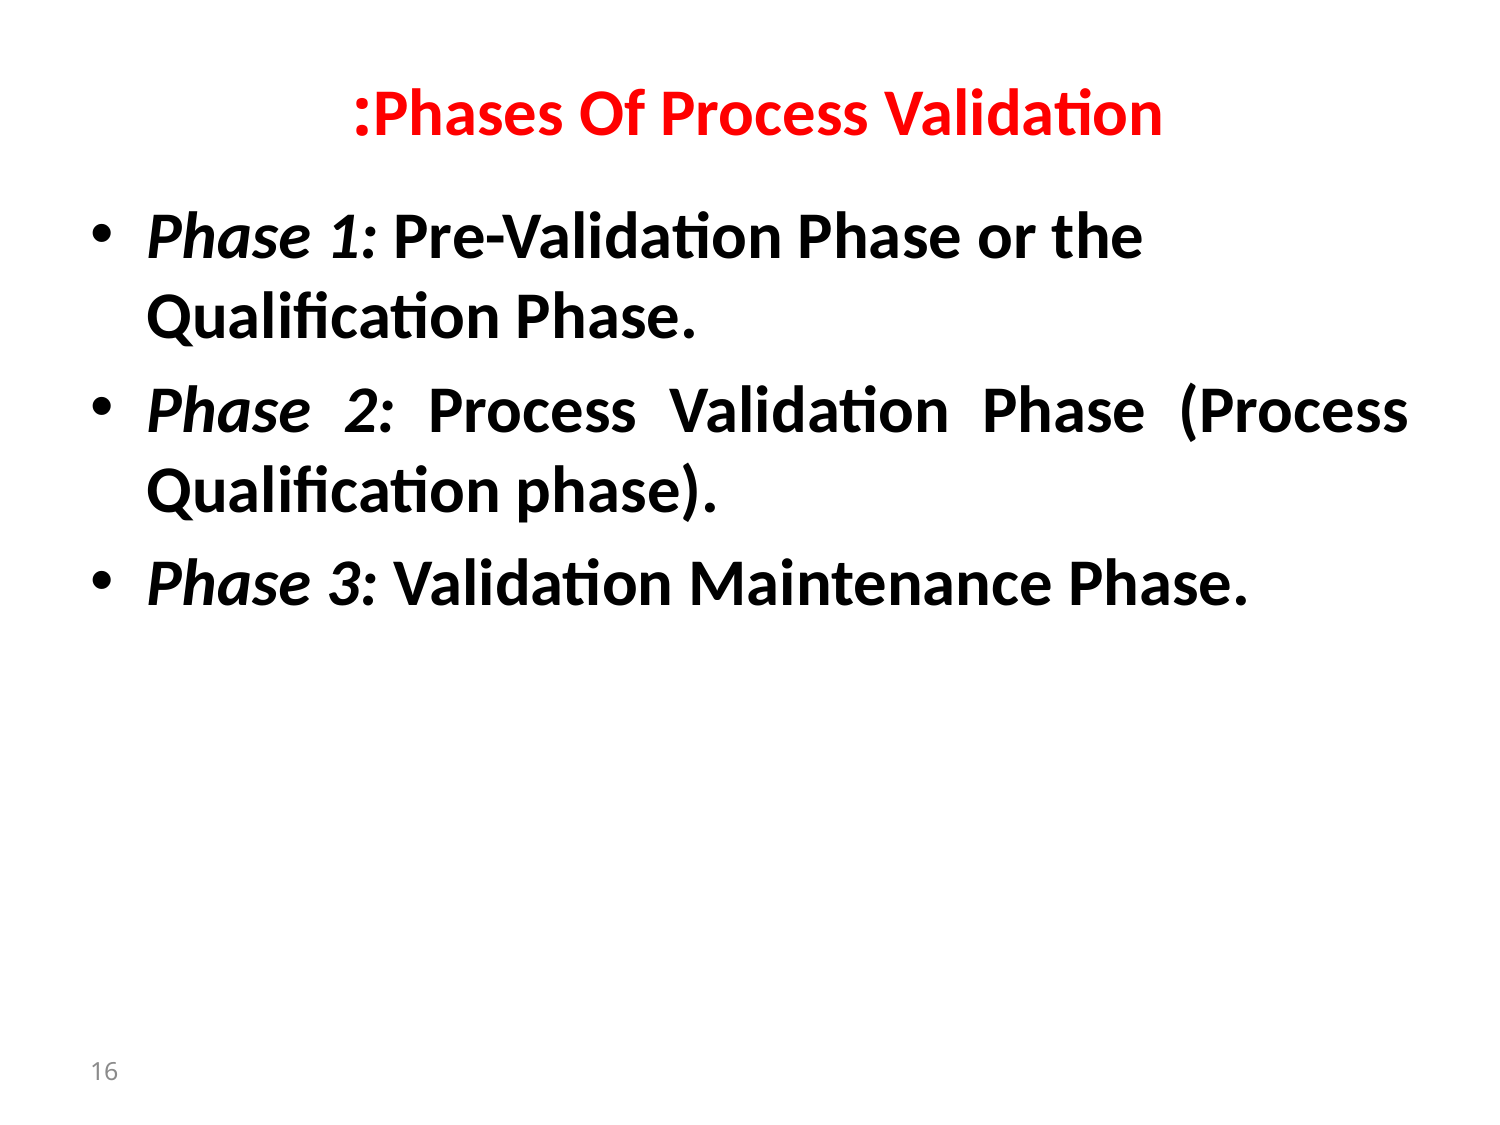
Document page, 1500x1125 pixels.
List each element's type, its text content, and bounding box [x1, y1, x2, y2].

list Phase 1: Pre-Validation Phase or the Qualification Phase. Phase 2: Process Validation Phase (Process Qualification phase). Phase 3: Validation Maintenance Phase. [75, 184, 1425, 1005]
slide_number 16 [75, 1042, 425, 1103]
title Phases Of Process Validation: [75, 45, 1425, 173]
